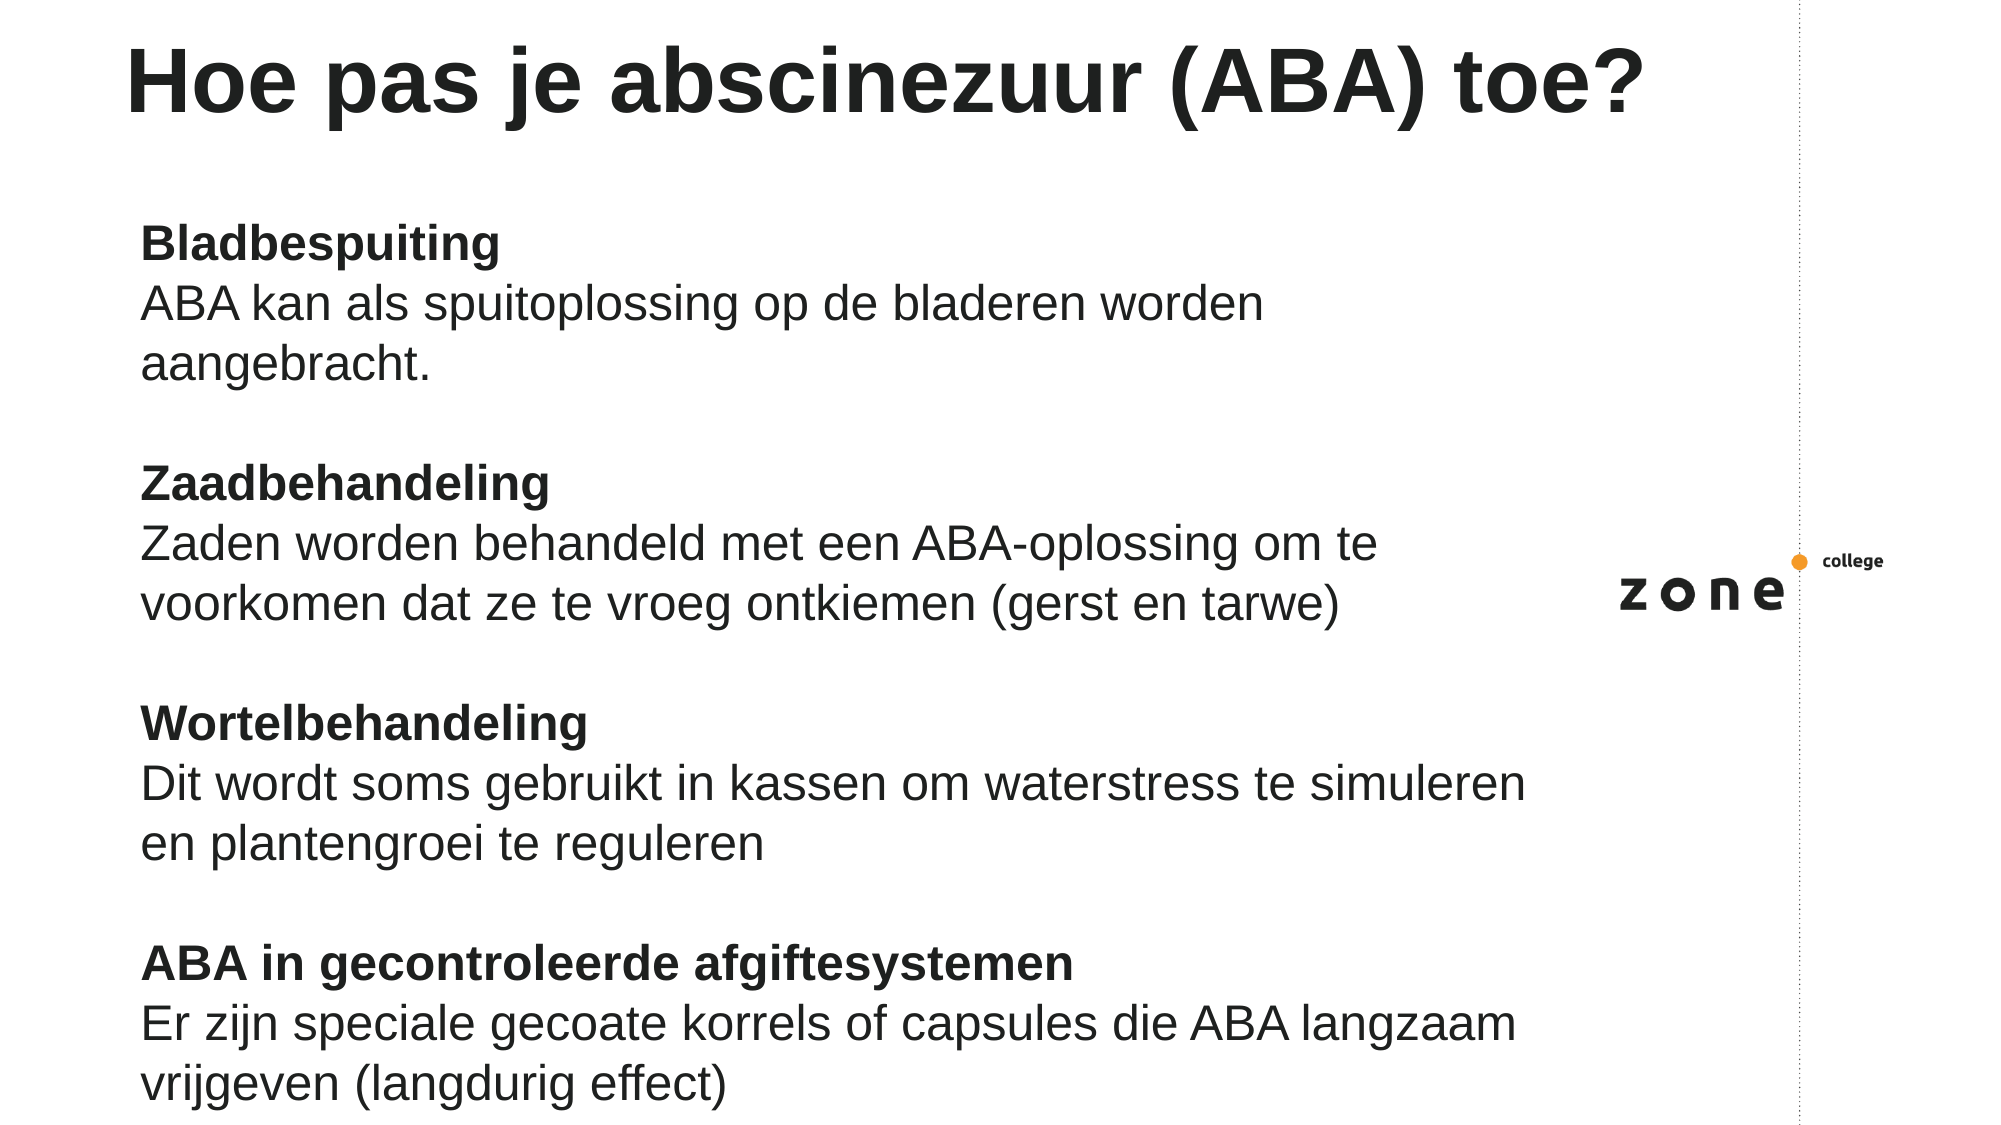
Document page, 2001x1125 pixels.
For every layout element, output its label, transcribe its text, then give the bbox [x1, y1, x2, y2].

picture [1596, 0, 2001, 1125]
list Bladbespuiting ABA kan als spuitoplossing op de bladeren worden aangebracht. Zaadbehandeling Zaden worden behandeld met een ABA-oplossing om te voorkomen dat ze te vroeg ontkiemen (gerst en tarwe) Wortelbehandeling Dit wordt soms gebruikt in kassen om waterstress te simuleren en plantengroei te reguleren ABA in gecontroleerde afgiftesystemen Er zijn speciale gecoate korrels of capsules die ABA langzaam vrijgeven (langdurig effect) [125, 202, 1579, 1118]
title Hoe pas je abscinezuur (ABA) toe? [125, 33, 1804, 197]
